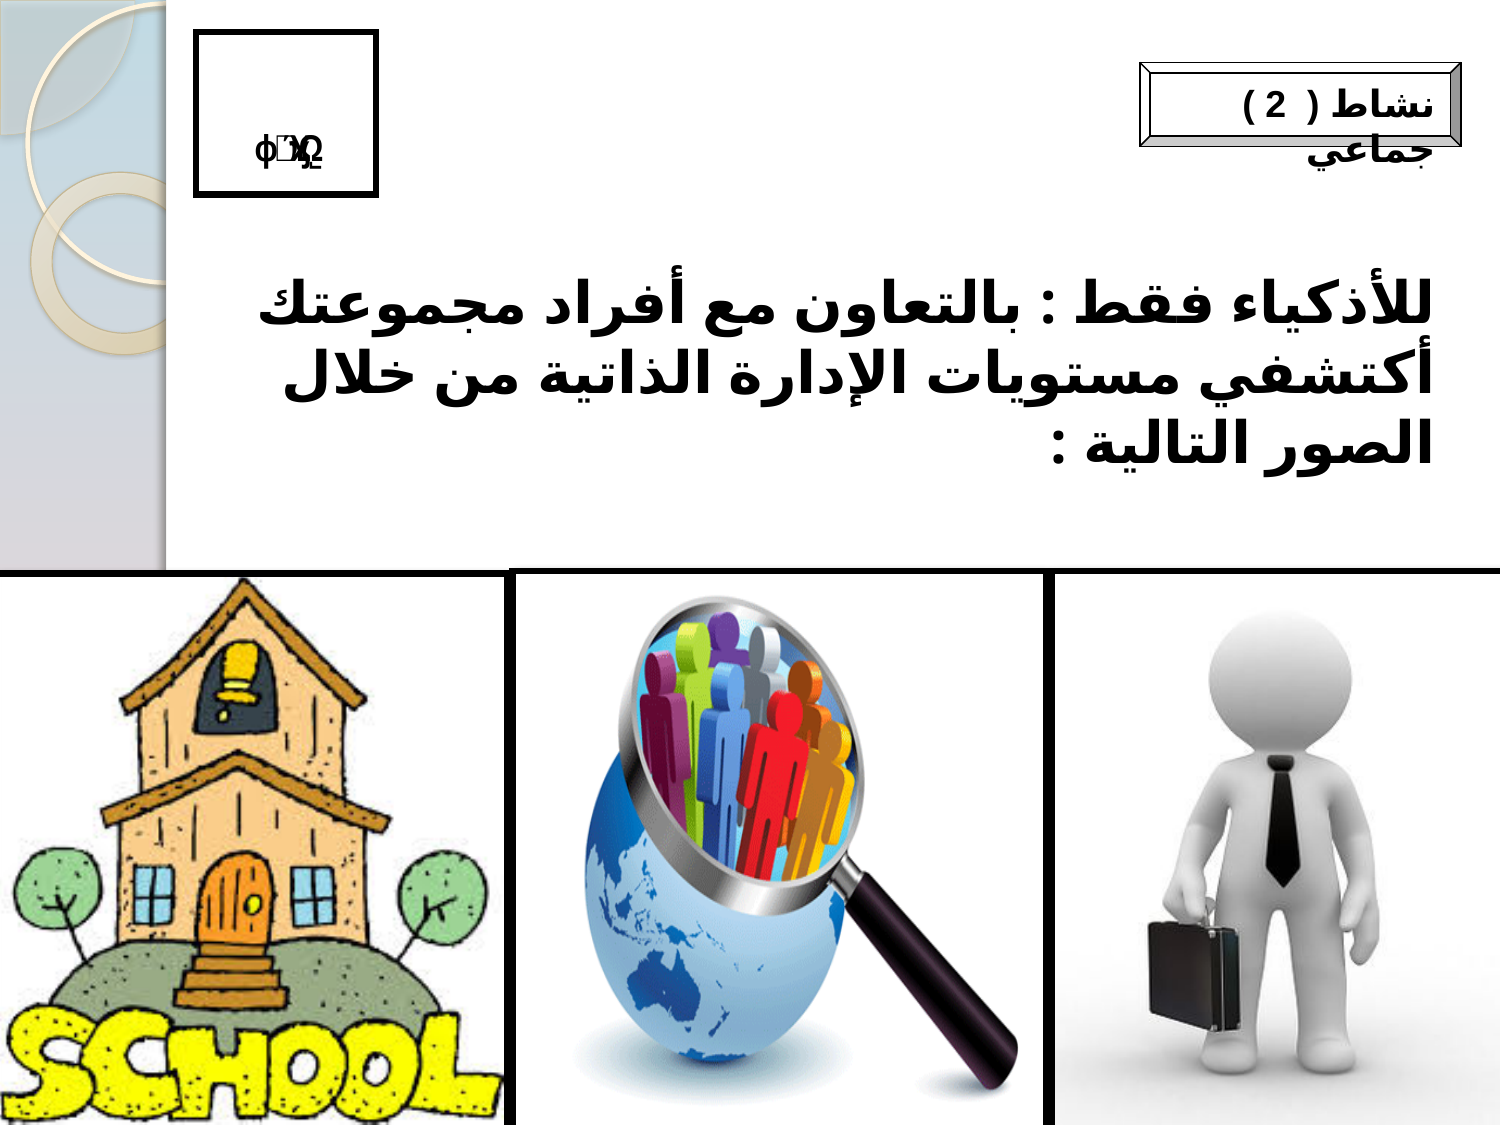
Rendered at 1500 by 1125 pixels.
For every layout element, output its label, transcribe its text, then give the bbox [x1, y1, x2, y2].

picture [1054, 573, 1500, 1125]
text_box نشاط ( 2 ) جماعي [1139, 62, 1461, 147]
picture [0, 576, 505, 1125]
picture [515, 573, 1044, 1125]
text_box للأذكياء فقط : بالتعاون مع أفراد مجموعتك أكتشفي مستويات الإدارة الذاتية من خلال الصور التالية : [210, 257, 1451, 483]
picture [198, 34, 373, 192]
